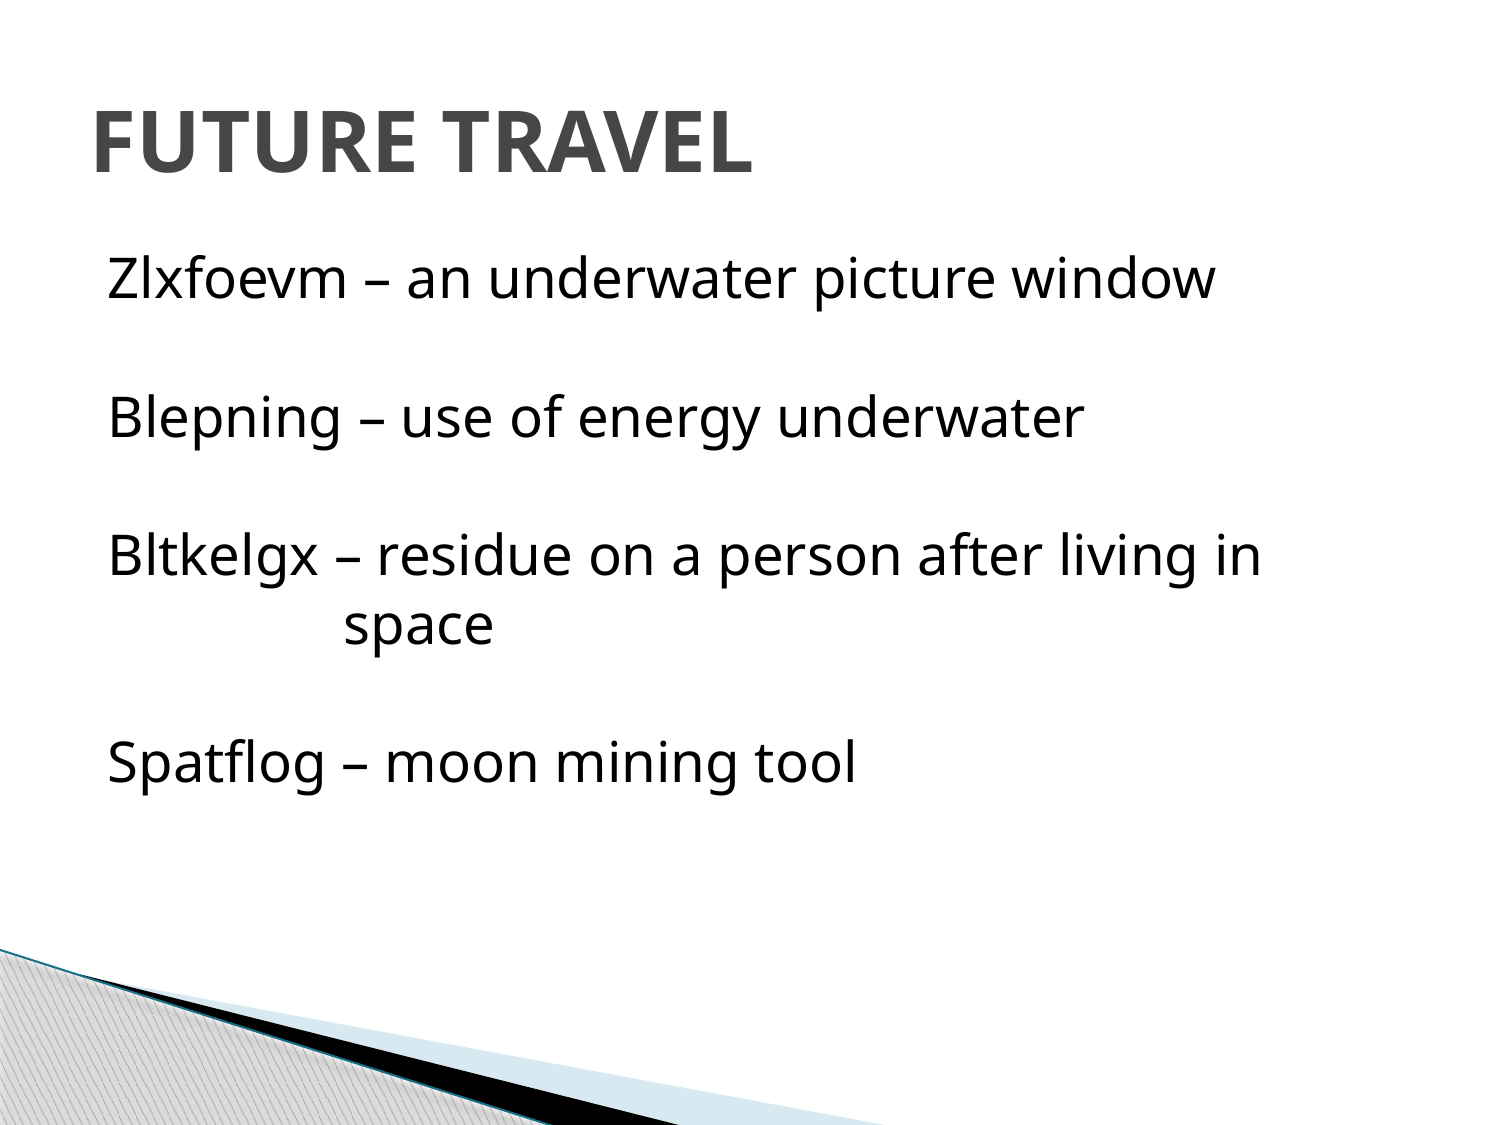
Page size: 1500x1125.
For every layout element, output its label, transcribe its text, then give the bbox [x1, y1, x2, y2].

list Zlxfoevm – an underwater picture window Blepning – use of energy underwater Bltkelgx – residue on a person after living in space Spatflog – moon mining tool [75, 243, 1425, 986]
title FUTURE TRAVEL [75, 45, 1425, 233]
